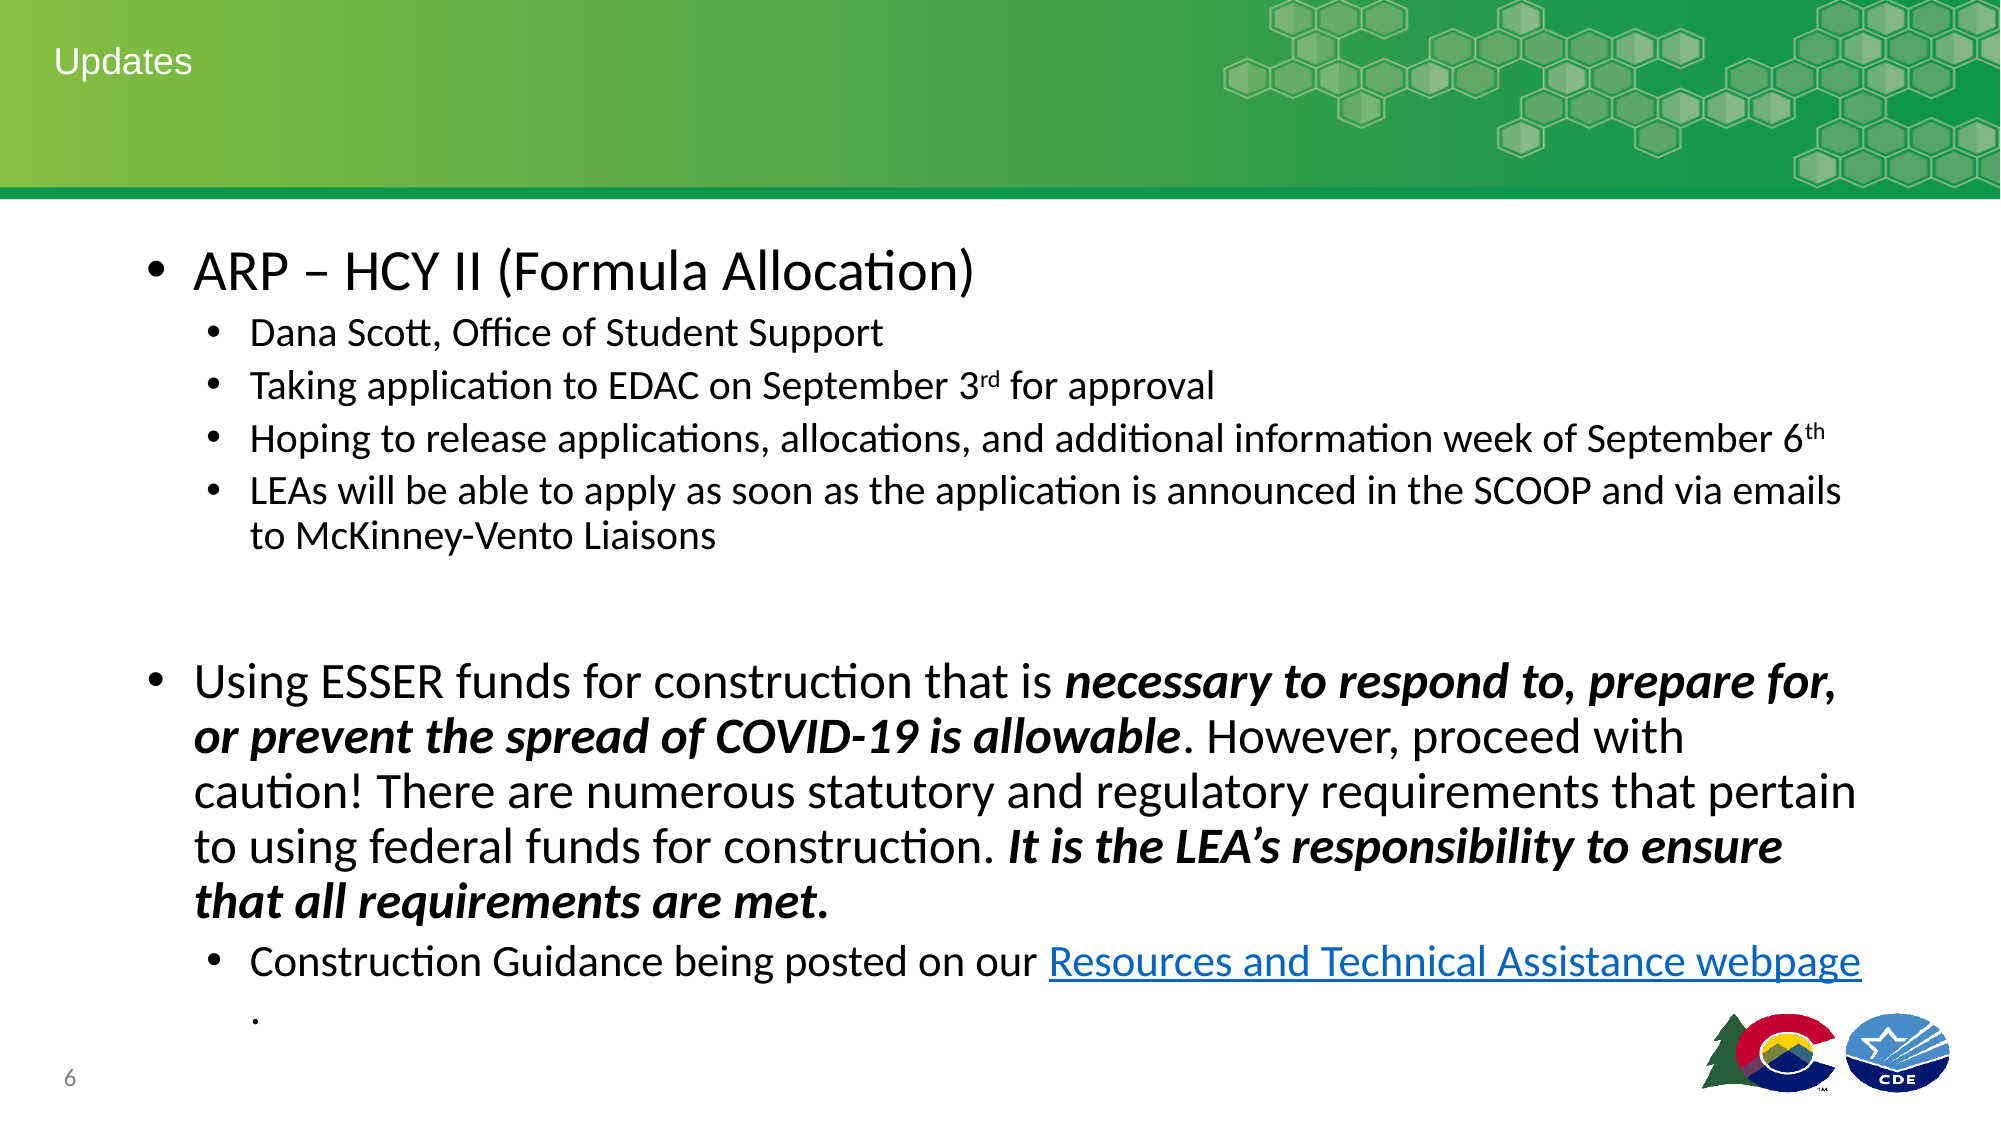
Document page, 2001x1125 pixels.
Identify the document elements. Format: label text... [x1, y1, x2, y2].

title Updates [53, 41, 1384, 166]
list ARP – HCY II (Formula Allocation) Dana Scott, Office of Student Support Taking application to EDAC on September 3rd for approval Hoping to release applications, allocations, and additional information week of September 6th LEAs will be able to apply as soon as the application is announced in the SCOOP and via emails to McKinney-Vento Liaisons Using ESSER funds for construction that is necessary to respond to, prepare for, or prevent the spread of COVID-19 is allowable. However, proceed with caution! There are numerous statutory and regulatory requirements that pertain to using federal funds for construction. It is the LEA’s responsibility to ensure that all requirements are met. Construction Guidance being posted on our Resources and Technical Assistance webpage. [137, 239, 1863, 1002]
picture [0, 0, 2000, 200]
slide_number 6 [48, 1054, 499, 1115]
picture [1700, 1012, 1950, 1093]
